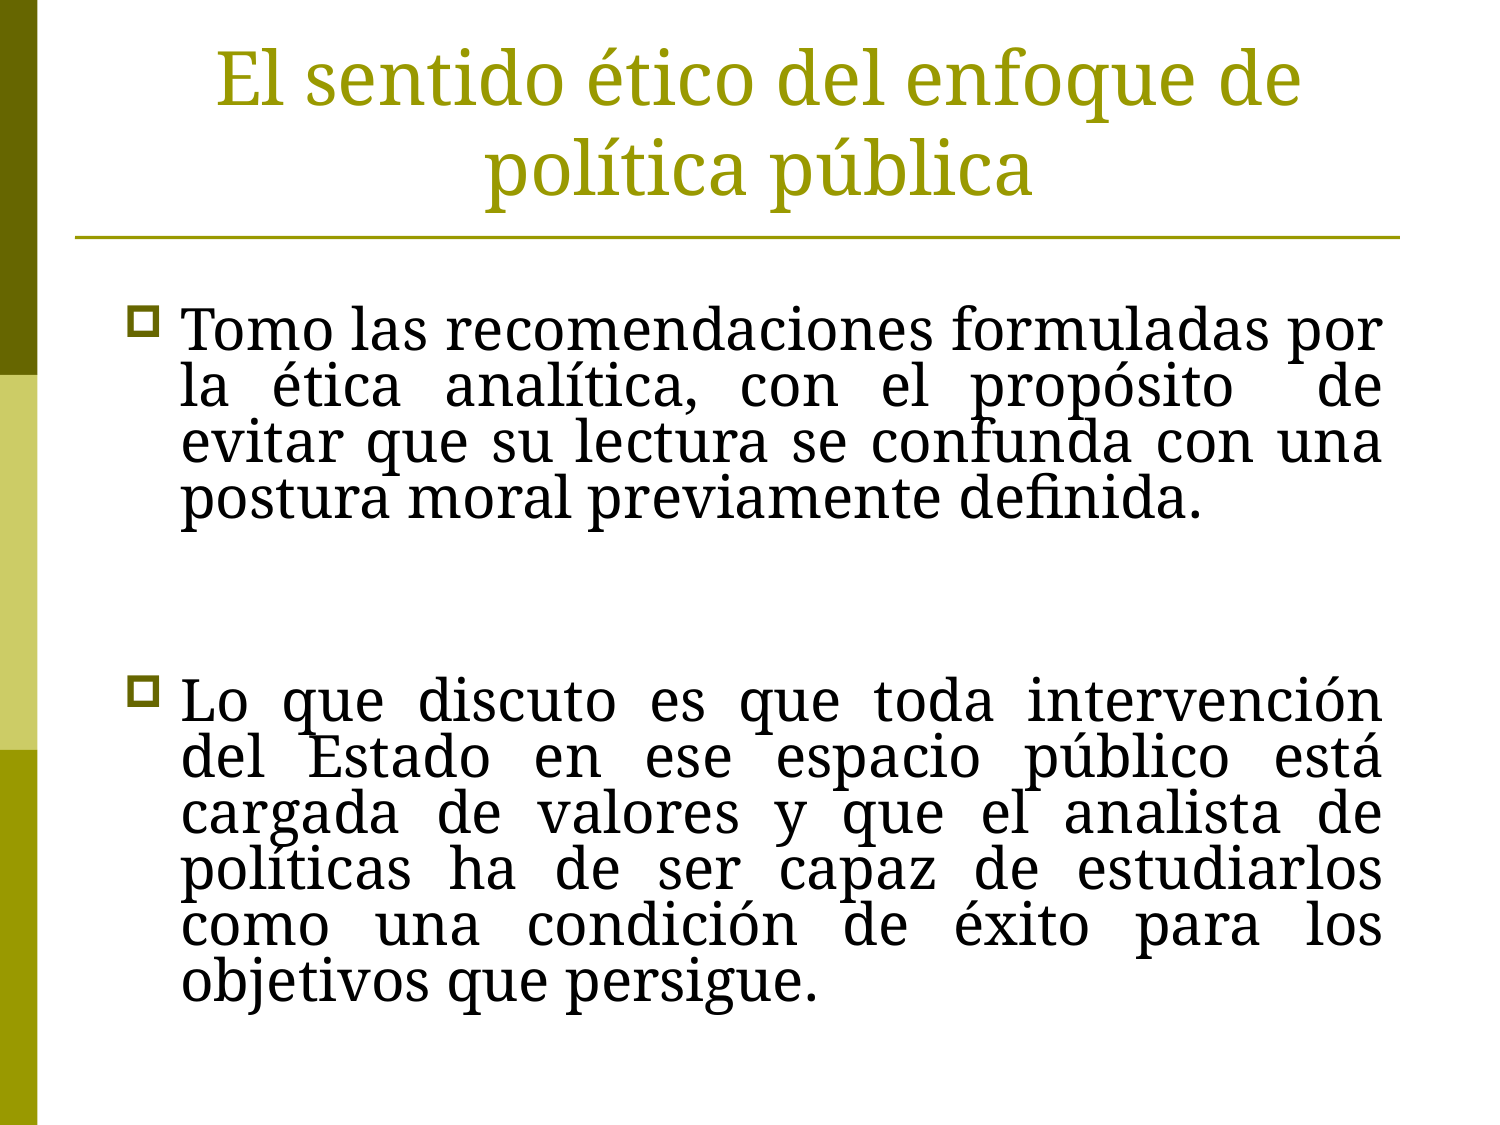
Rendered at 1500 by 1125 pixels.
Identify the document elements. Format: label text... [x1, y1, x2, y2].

list Tomo las recomendaciones formuladas por la ética analítica, con el propósito de evitar que su lectura se confunda con una postura moral previamente definida. Lo que discuto es que toda intervención del Estado en ese espacio público está cargada de valores y que el analista de políticas ha de ser capaz de estudiarlos como una condición de éxito para los objetivos que persigue. [108, 297, 1400, 799]
title El sentido ético del enfoque de política pública [84, 30, 1436, 219]
